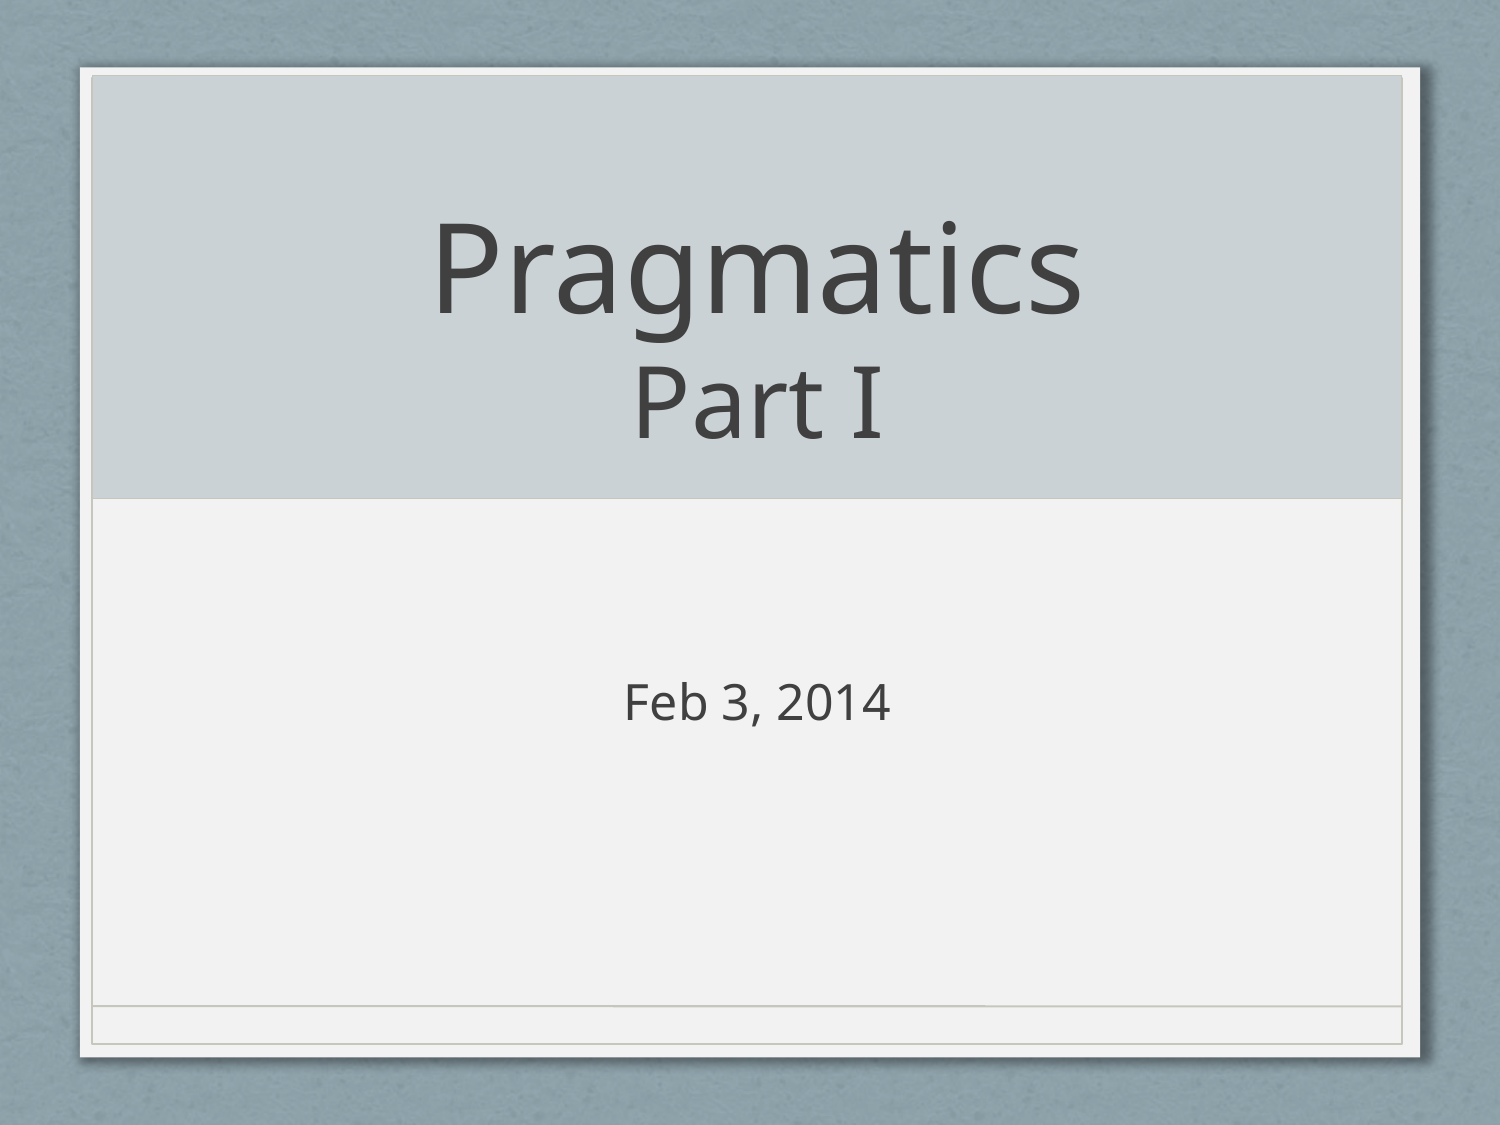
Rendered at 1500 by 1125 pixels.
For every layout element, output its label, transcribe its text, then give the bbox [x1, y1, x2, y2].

title Pragmatics Part I [150, 125, 1365, 466]
subtitle Feb 3, 2014 [150, 662, 1365, 947]
